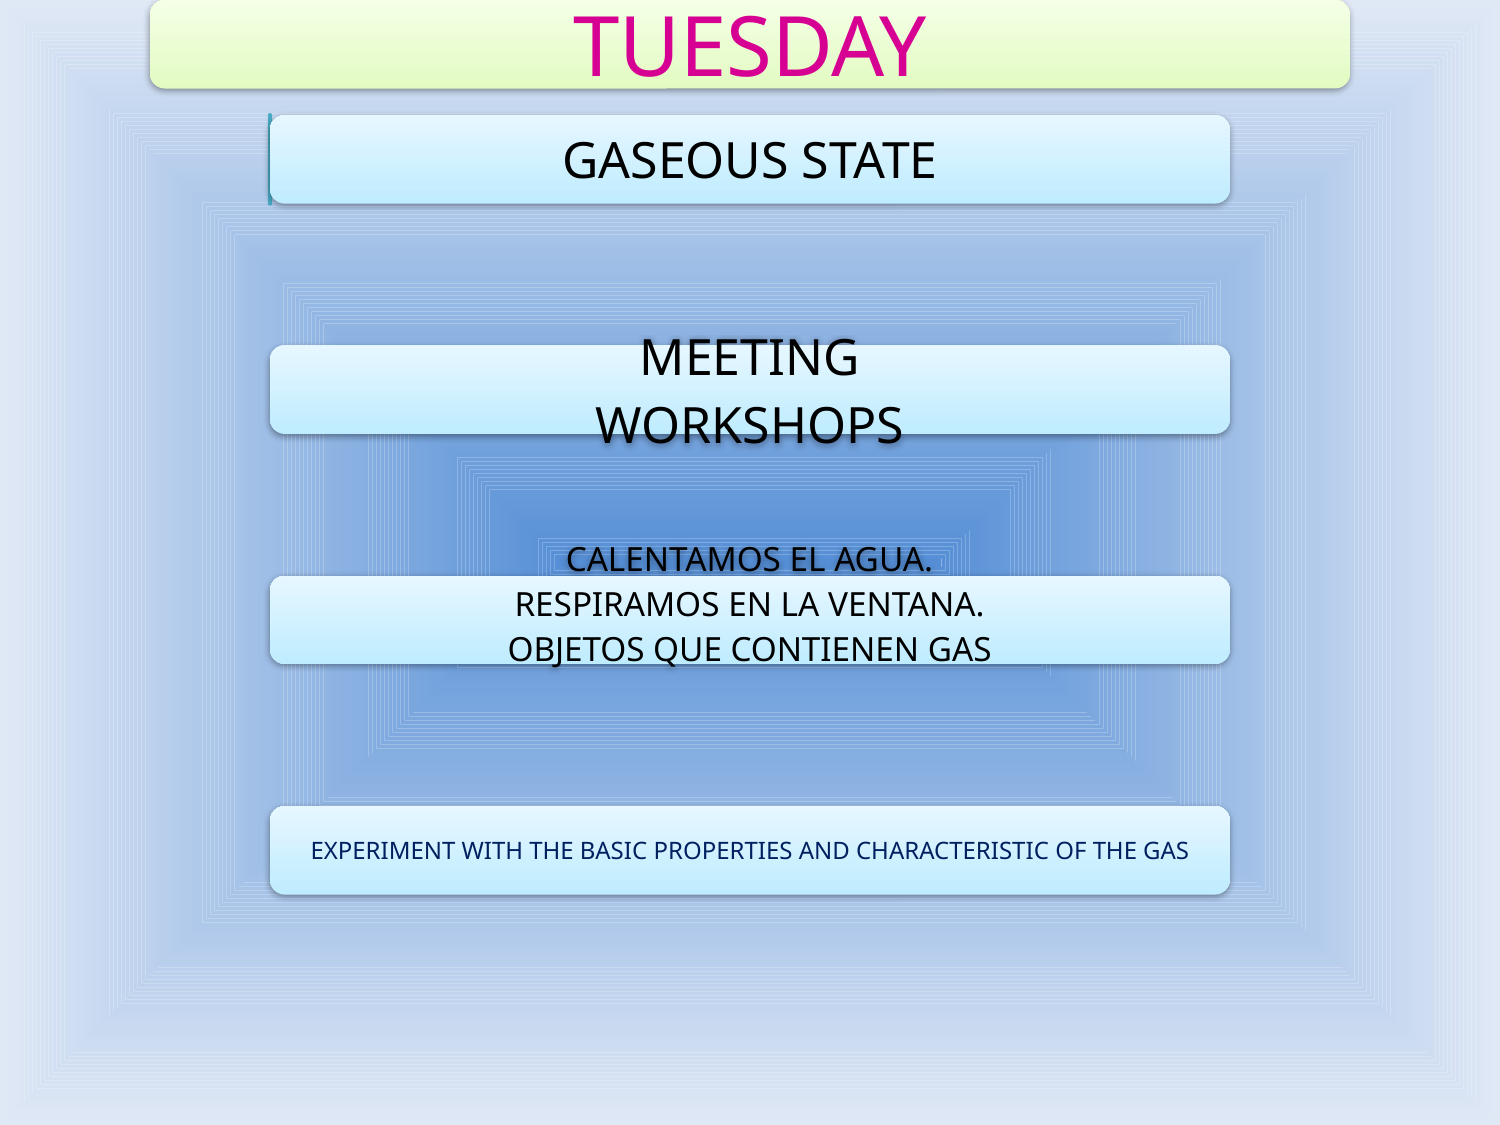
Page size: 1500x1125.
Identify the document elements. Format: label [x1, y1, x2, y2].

list [0, 0, 1500, 1125]
